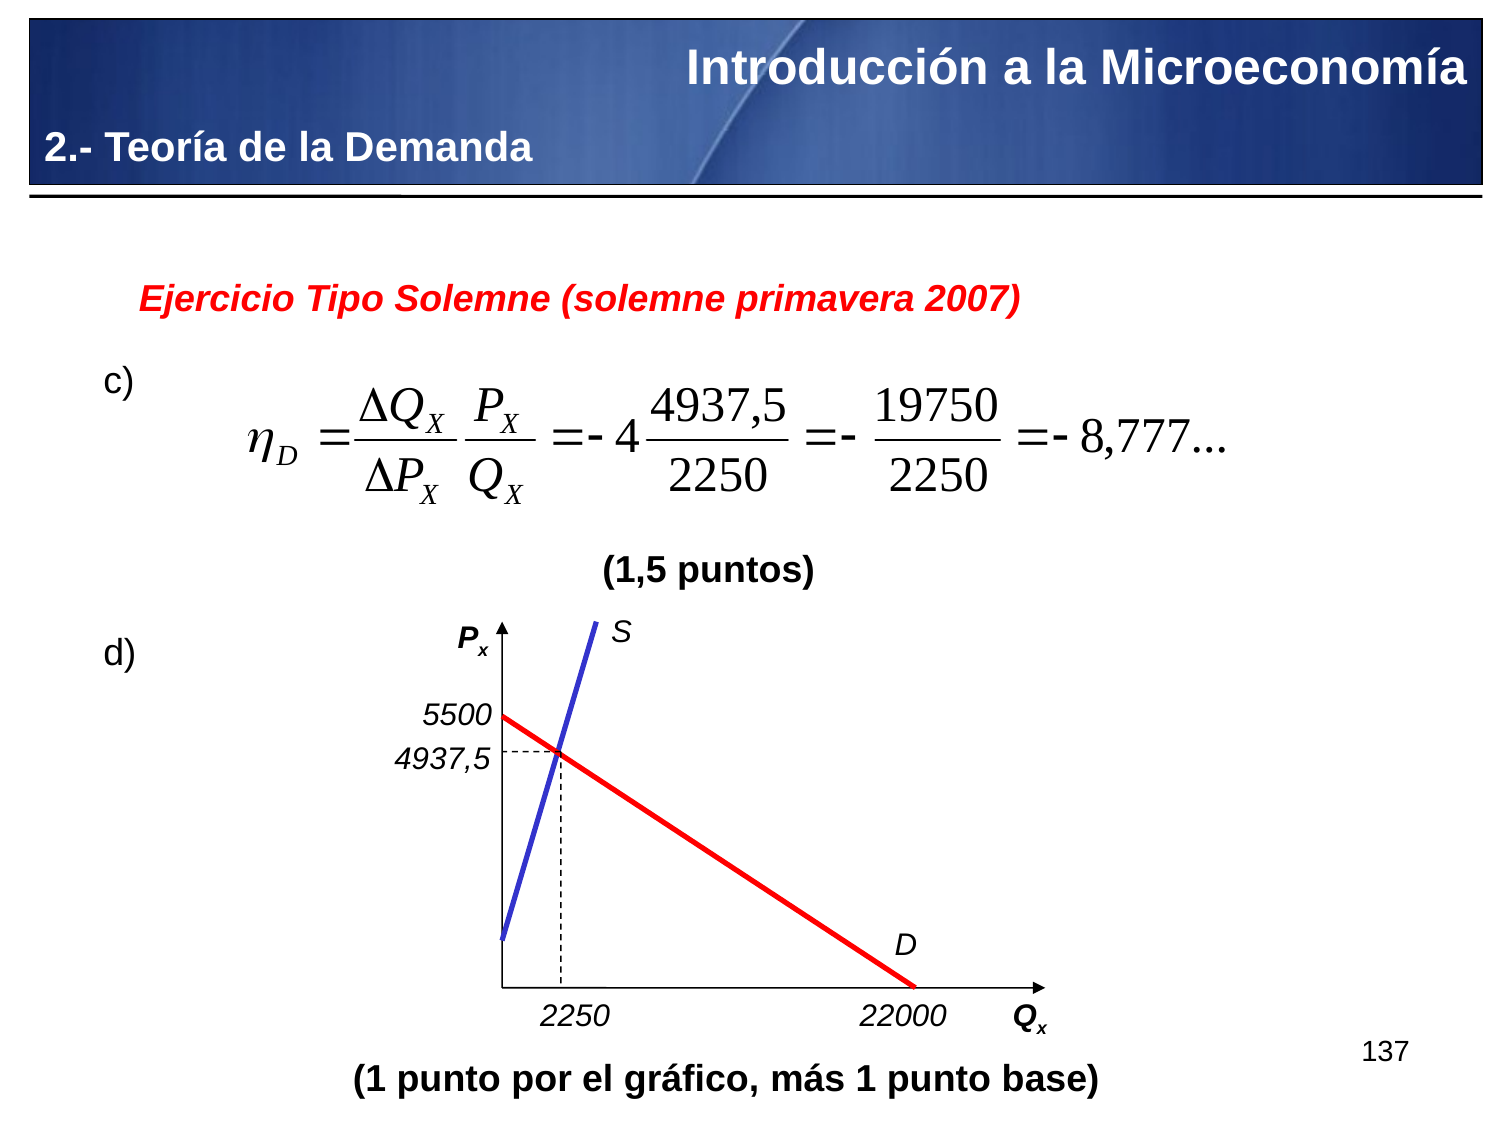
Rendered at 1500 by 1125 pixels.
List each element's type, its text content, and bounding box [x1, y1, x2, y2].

text_box 2.- Teoría de la Demanda [29, 112, 585, 178]
text_box [29, 19, 1483, 185]
text_box (1 punto por el gráfico, más 1 punto base) [135, 1046, 1317, 1107]
text_box Introducción a la Microeconomía [608, 26, 1483, 102]
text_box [379, 604, 1081, 1041]
text_box c) [88, 348, 195, 409]
text_box d) [88, 620, 195, 681]
text_box Ejercicio Tipo Solemne (solemne primavera 2007) [123, 266, 1081, 326]
slide_number 137 [1084, 1024, 1426, 1103]
text_box (1,5 puntos) [584, 537, 833, 598]
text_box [241, 373, 1234, 516]
